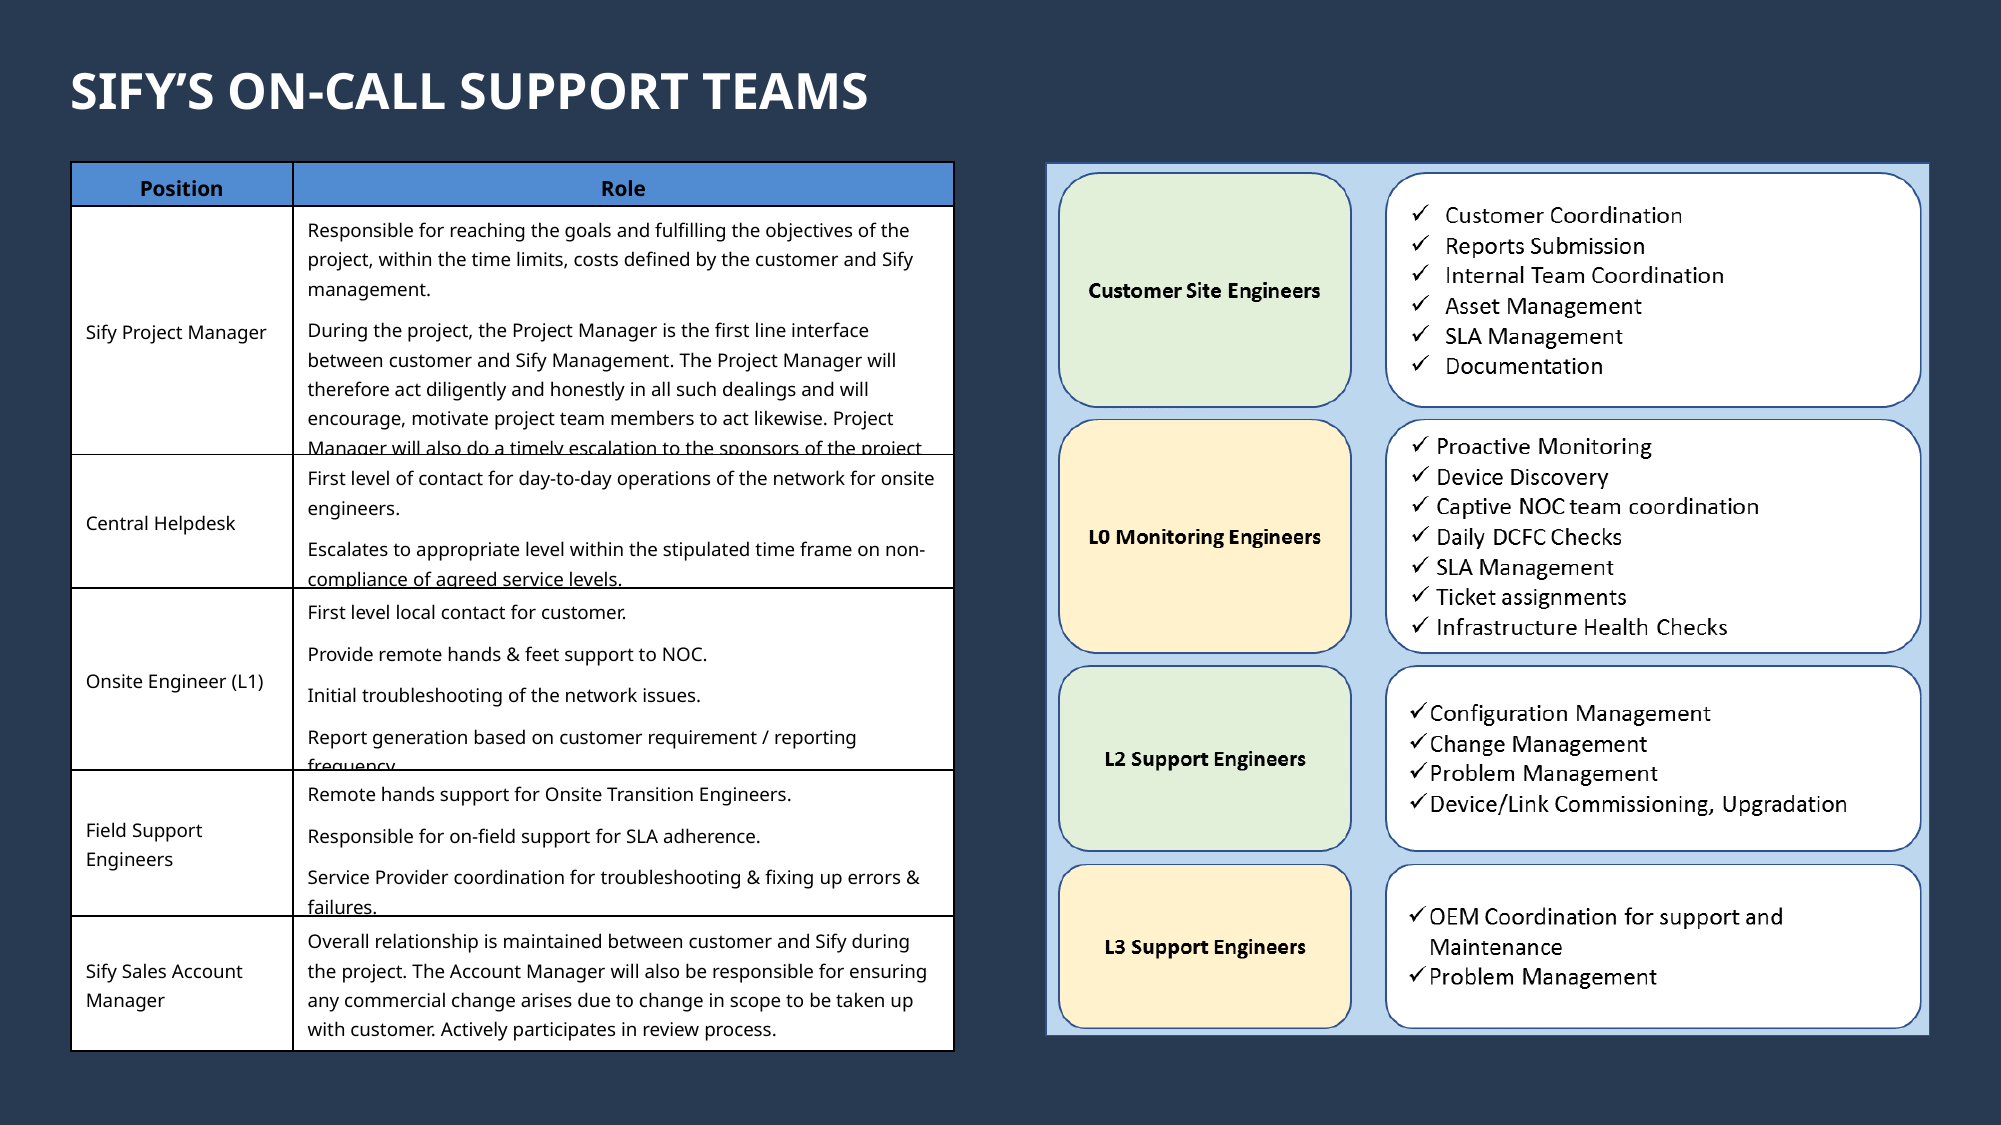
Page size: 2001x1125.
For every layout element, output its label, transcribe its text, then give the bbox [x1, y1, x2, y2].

table_cell First level of contact for day-to-day operations of the network for onsite engineers. Escalates to appropriate level within the stipulated time frame on non-compliance of agreed service levels. [294, 455, 953, 587]
table_cell Field Support Engineers [72, 771, 292, 915]
table_header Role [294, 163, 953, 205]
table_cell Central Helpdesk [72, 455, 292, 587]
table_cell Remote hands support for Onsite Transition Engineers. Responsible for on-field support for SLA adherence. Service Provider coordination for troubleshooting & fixing up errors & failures. [294, 771, 953, 915]
table_cell Overall relationship is maintained between customer and Sify during the project. The Account Manager will also be responsible for ensuring any commercial change arises due to change in scope to be taken up with customer. Actively participates in review process. [294, 917, 953, 1050]
table_cell First level local contact for customer. Provide remote hands & feet support to NOC. Initial troubleshooting of the network issues. Report generation based on customer requirement / reporting frequency. [294, 589, 953, 769]
table_header Position [72, 163, 292, 205]
table_cell Onsite Engineer (L1) [72, 589, 292, 769]
table_cell Responsible for reaching the goals and fulfilling the objectives of the project, within the time limits, costs defined by the customer and Sify management. During the project, the Project Manager is the first line interface between customer and Sify Management. The Project Manager will therefore act diligently and honestly in all such dealings and will encourage, motivate project team members to act likewise. Project Manager will also do a timely escalation to the sponsors of the project [294, 207, 953, 454]
picture [1045, 162, 1930, 1036]
table_cell Sify Project Manager [72, 207, 292, 454]
table_cell Sify Sales Account Manager [72, 917, 292, 1050]
title SIFY’S ON-CALL SUPPORT TEAMS [70, 0, 1930, 192]
